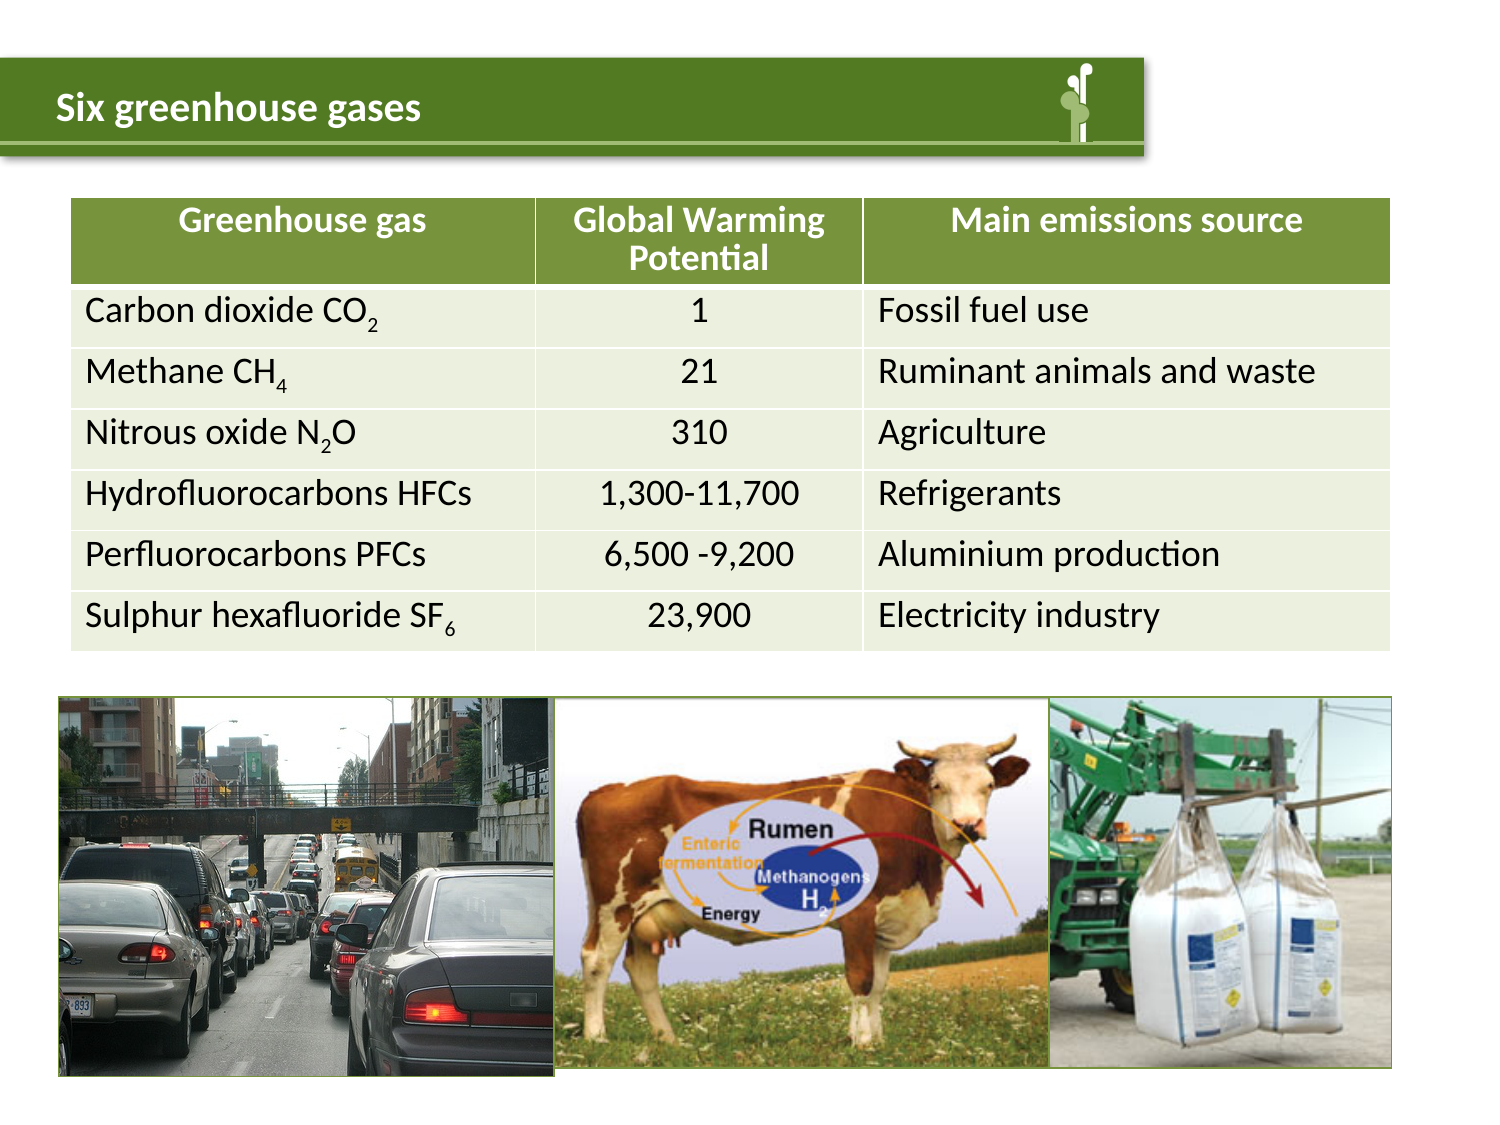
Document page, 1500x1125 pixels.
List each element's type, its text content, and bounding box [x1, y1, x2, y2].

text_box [59, 697, 1392, 1077]
table_cell Hydrofluorocarbons HFCs [71, 471, 535, 530]
table_cell Ruminant animals and waste [864, 349, 1390, 408]
table_cell 6,500 -9,200 [536, 531, 862, 590]
table_cell Carbon dioxide CO2 [71, 290, 535, 347]
table_cell Nitrous oxide N2O [71, 410, 535, 469]
table_cell Refrigerants [864, 471, 1390, 530]
table_header Main emissions source [864, 198, 1390, 284]
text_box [0, 57, 1145, 157]
table_cell 21 [536, 349, 862, 408]
table_cell 23,900 [536, 592, 862, 651]
table_cell Electricity industry [864, 592, 1390, 651]
table_header Greenhouse gas [71, 198, 535, 284]
table_cell Aluminium production [864, 531, 1390, 590]
table_cell Agriculture [864, 410, 1390, 469]
table_cell Sulphur hexafluoride SF6 [71, 592, 535, 651]
table_cell Methane CH4 [71, 349, 535, 408]
table_cell 310 [536, 410, 862, 469]
table_header Global Warming Potential [536, 198, 862, 284]
table_cell Perfluorocarbons PFCs [71, 531, 535, 590]
table_cell Fossil fuel use [864, 290, 1390, 347]
table_cell 1 [536, 290, 862, 347]
table_cell 1,300-11,700 [536, 471, 862, 530]
